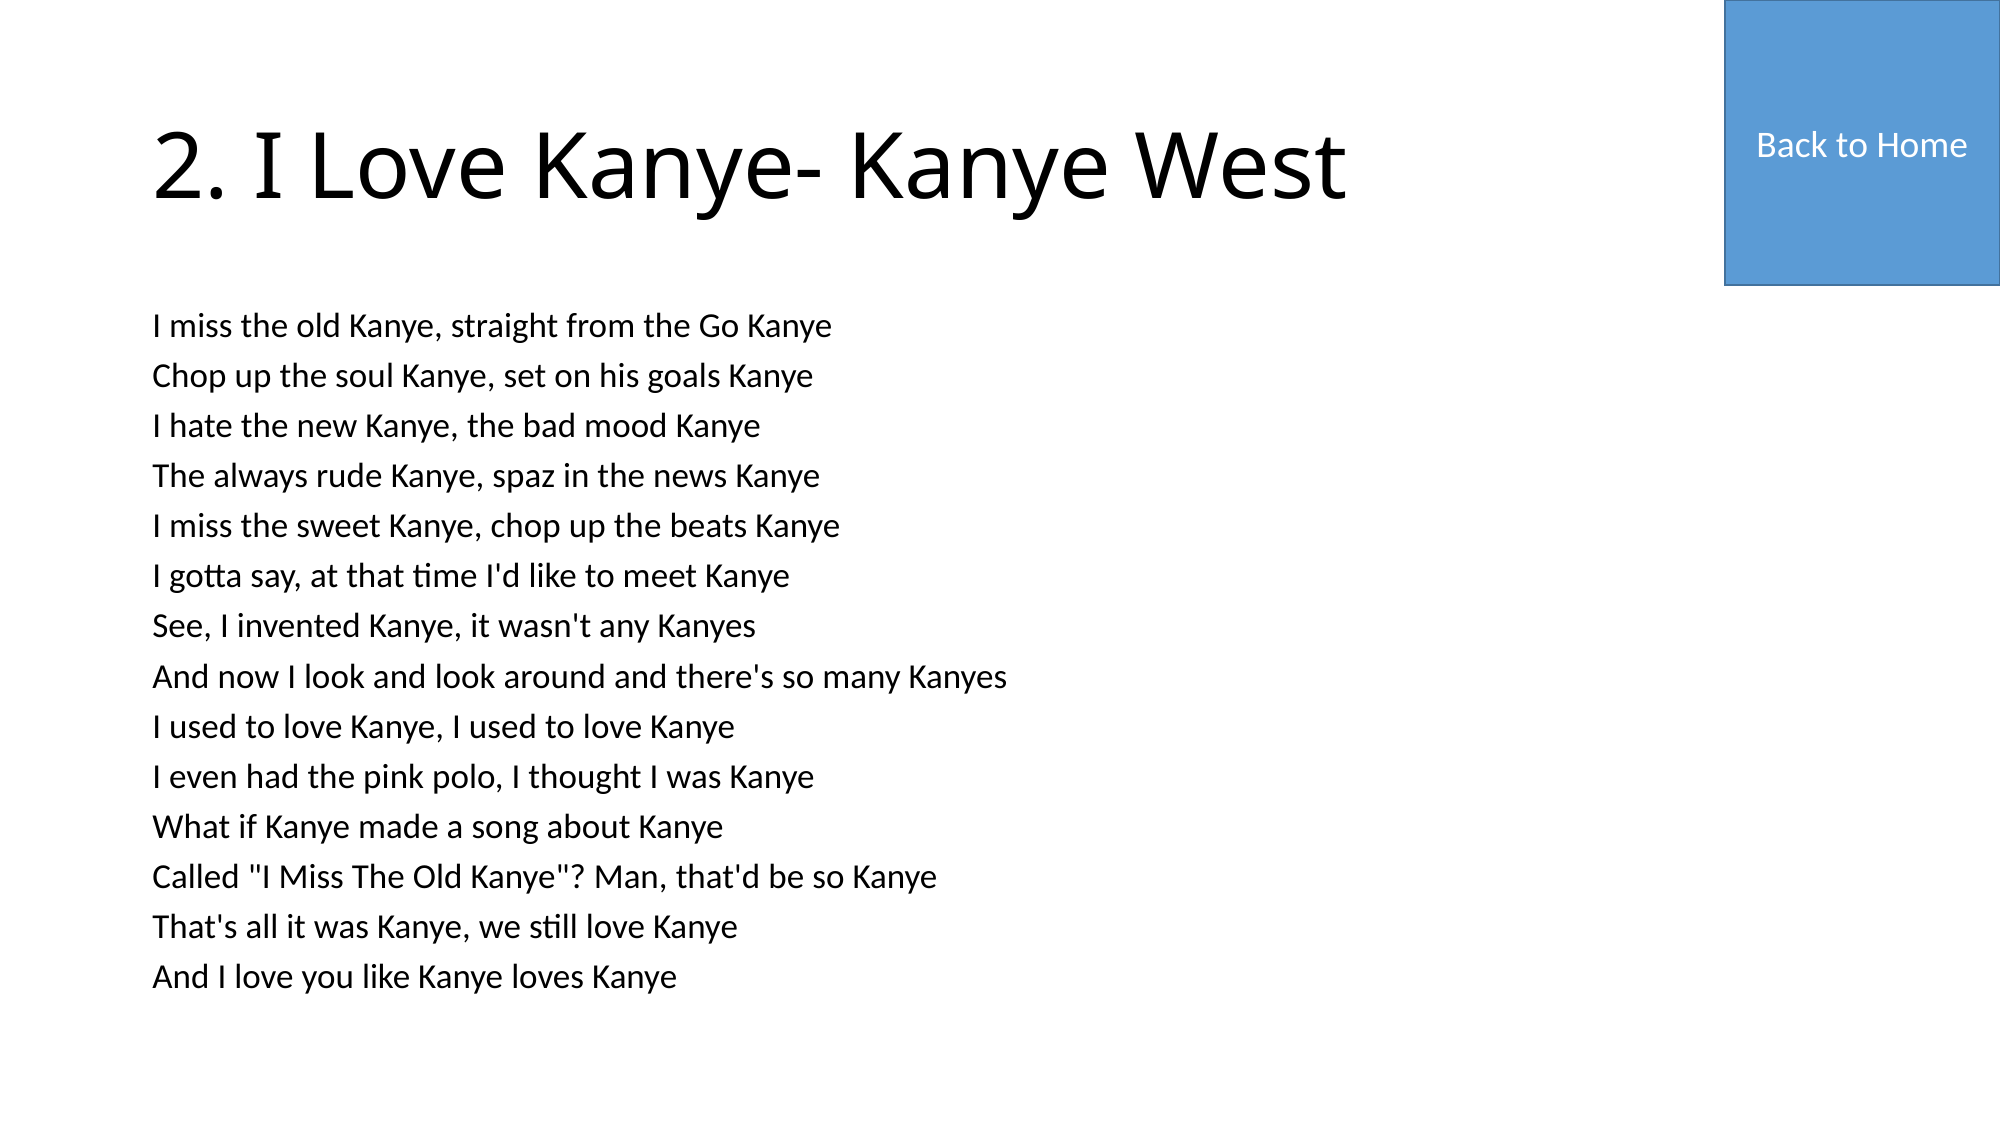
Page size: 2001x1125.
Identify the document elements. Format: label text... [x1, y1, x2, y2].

list I miss the old Kanye, straight from the Go Kanye Chop up the soul Kanye, set on his goals Kanye I hate the new Kanye, the bad mood Kanye The always rude Kanye, spaz in the news Kanye I miss the sweet Kanye, chop up the beats Kanye I gotta say, at that time I'd like to meet Kanye See, I invented Kanye, it wasn't any Kanyes And now I look and look around and there's so many Kanyes I used to love Kanye, I used to love Kanye I even had the pink polo, I thought I was Kanye What if Kanye made a song about Kanye Called "I Miss The Old Kanye"? Man, that'd be so Kanye That's all it was Kanye, we still love Kanye And I love you like Kanye loves Kanye [137, 299, 1863, 1014]
text_box Back to Home [1724, 0, 2000, 286]
title 2. I Love Kanye- Kanye West [137, 59, 1724, 278]
